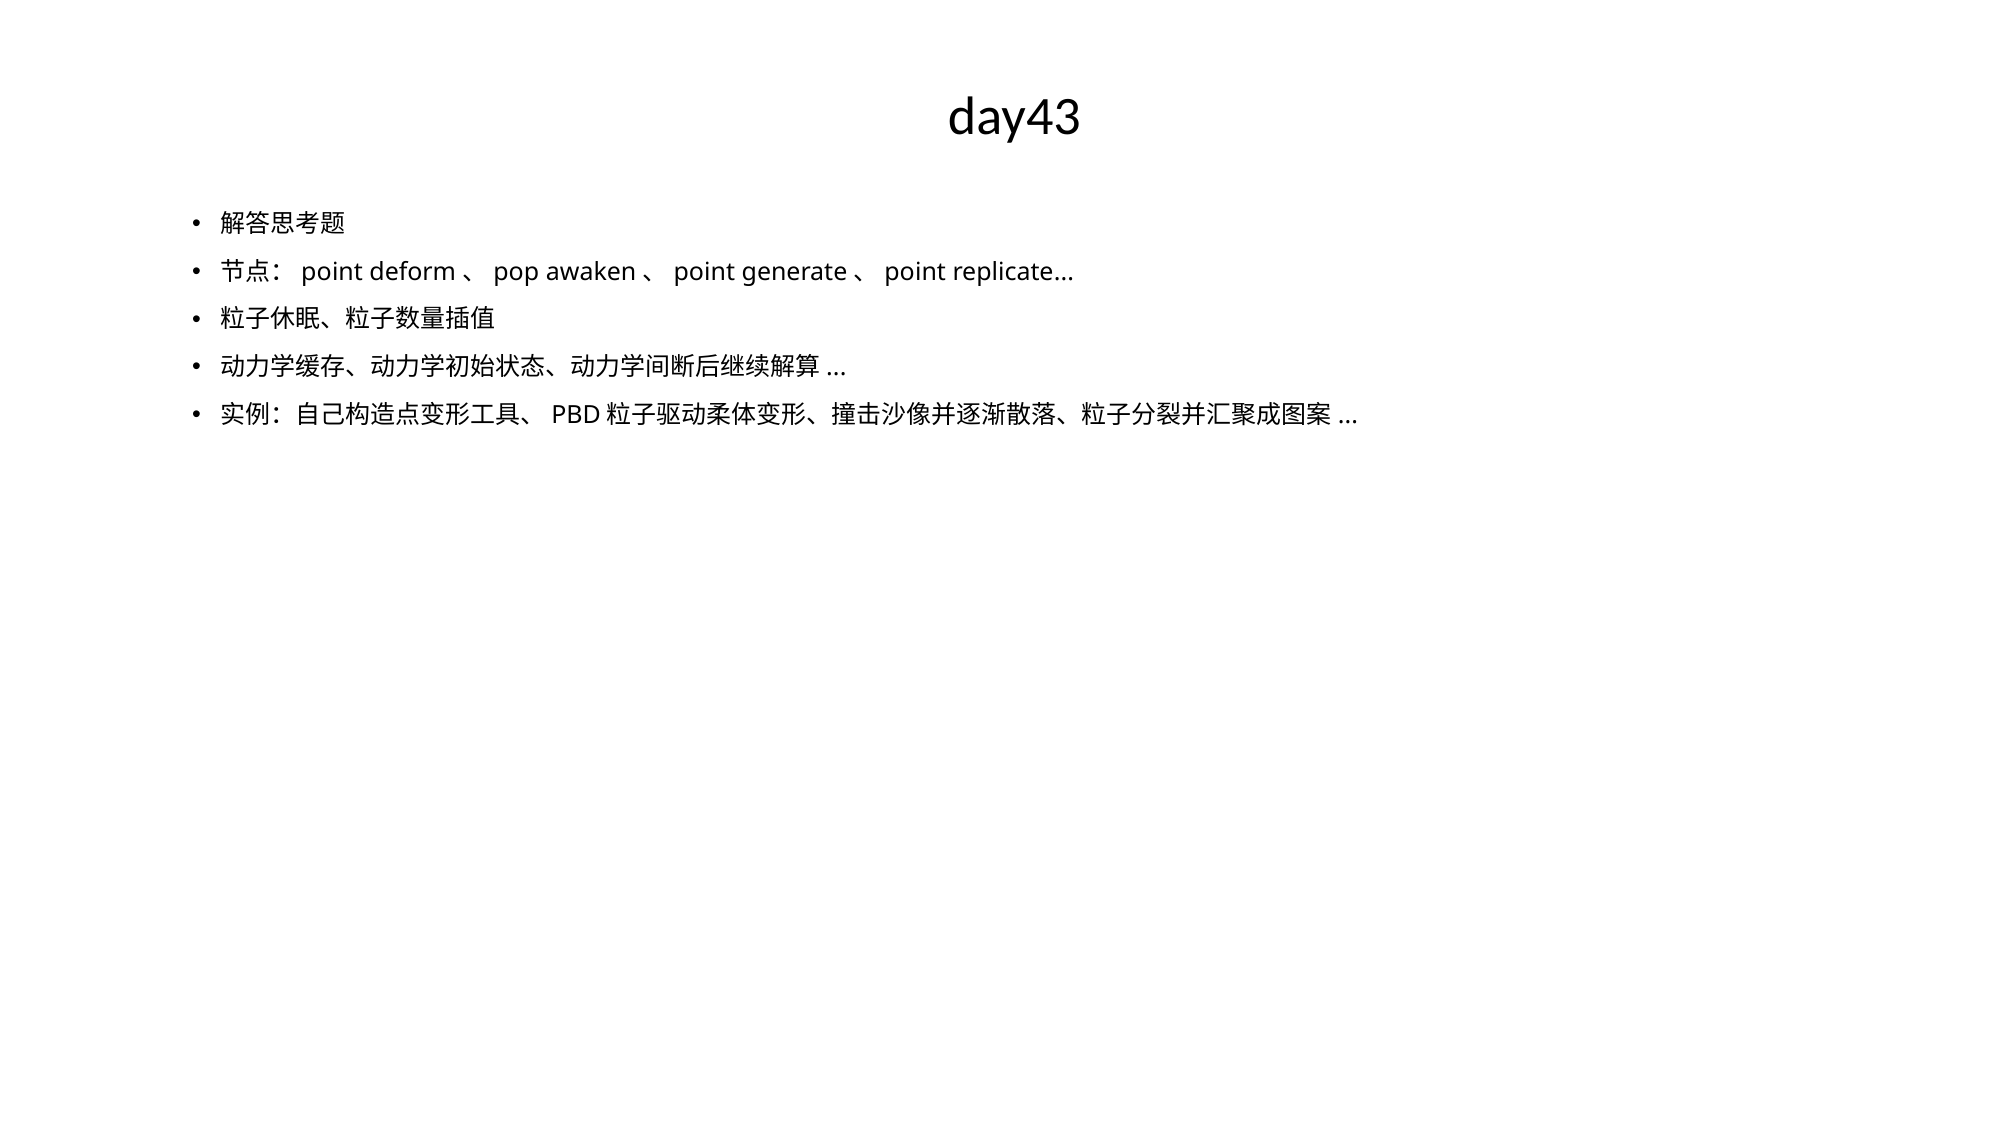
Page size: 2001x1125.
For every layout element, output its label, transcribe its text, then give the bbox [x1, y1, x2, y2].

subtitle 解答思考题 节点：point deform、pop awaken、point generate、point replicate... 粒子休眠、粒子数量插值 动力学缓存、动力学初始状态、动力学间断后继续解算... 实例：自己构造点变形工具、PBD粒子驱动柔体变形、撞击沙像并逐渐散落、粒子分裂并汇聚成图案... [176, 203, 1815, 903]
title day43 [543, 41, 1486, 154]
